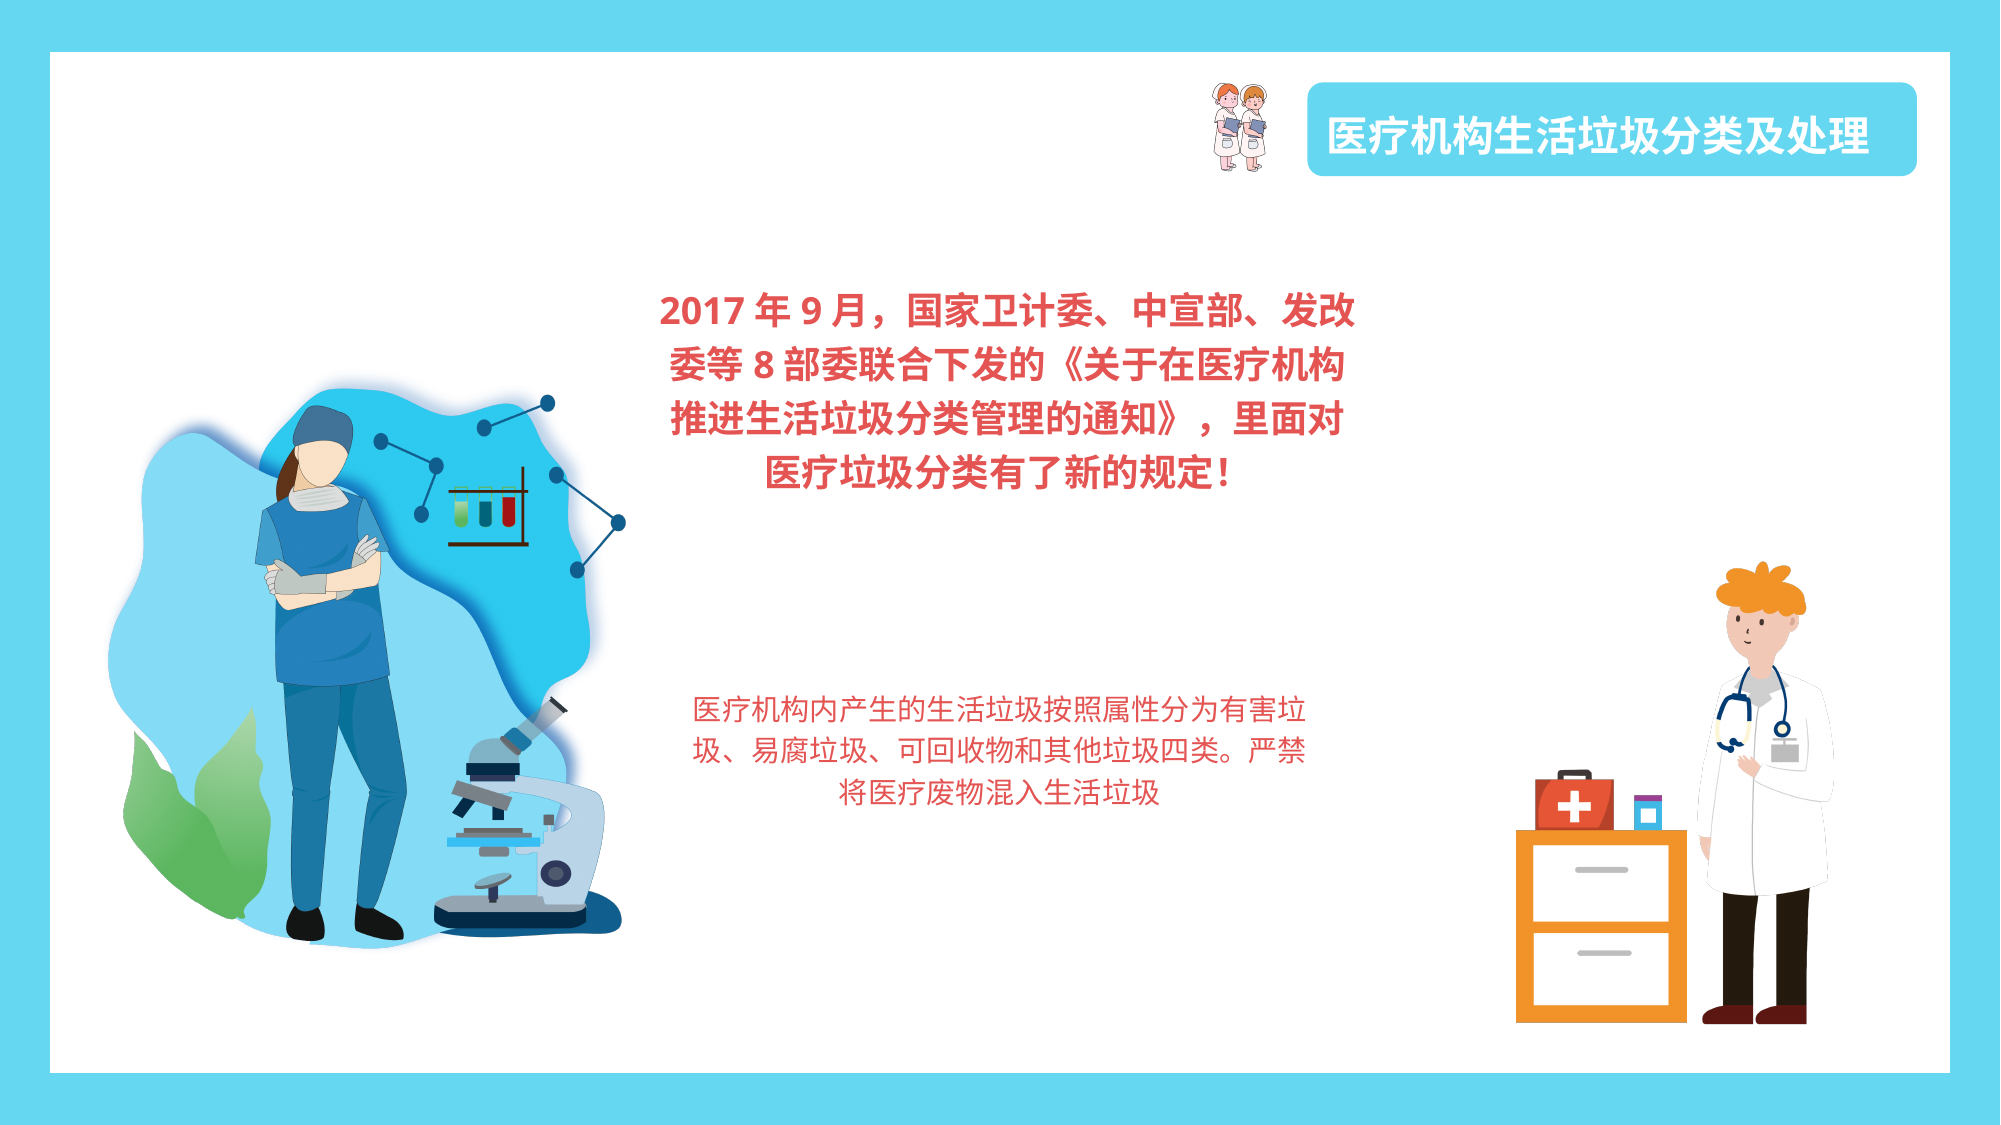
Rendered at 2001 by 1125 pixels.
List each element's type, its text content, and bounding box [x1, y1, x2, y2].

text_box 2017年9月，国家卫计委、中宣部、发改委等8部委联合下发的《关于在医疗机构推进生活垃圾分类管理的通知》，里面对医疗垃圾分类有了新的规定！ [642, 270, 1373, 502]
picture [52, 363, 643, 955]
picture [1168, 72, 1319, 181]
text_box 医疗机构内产生的生活垃圾按照属性分为有害垃圾、易腐垃圾、可回收物和其他垃圾四类。严禁将医疗废物混入生活垃圾 [672, 676, 1328, 817]
picture [1444, 558, 1917, 1031]
text_box 医疗机构生活垃圾分类及处理 [1306, 81, 1919, 178]
